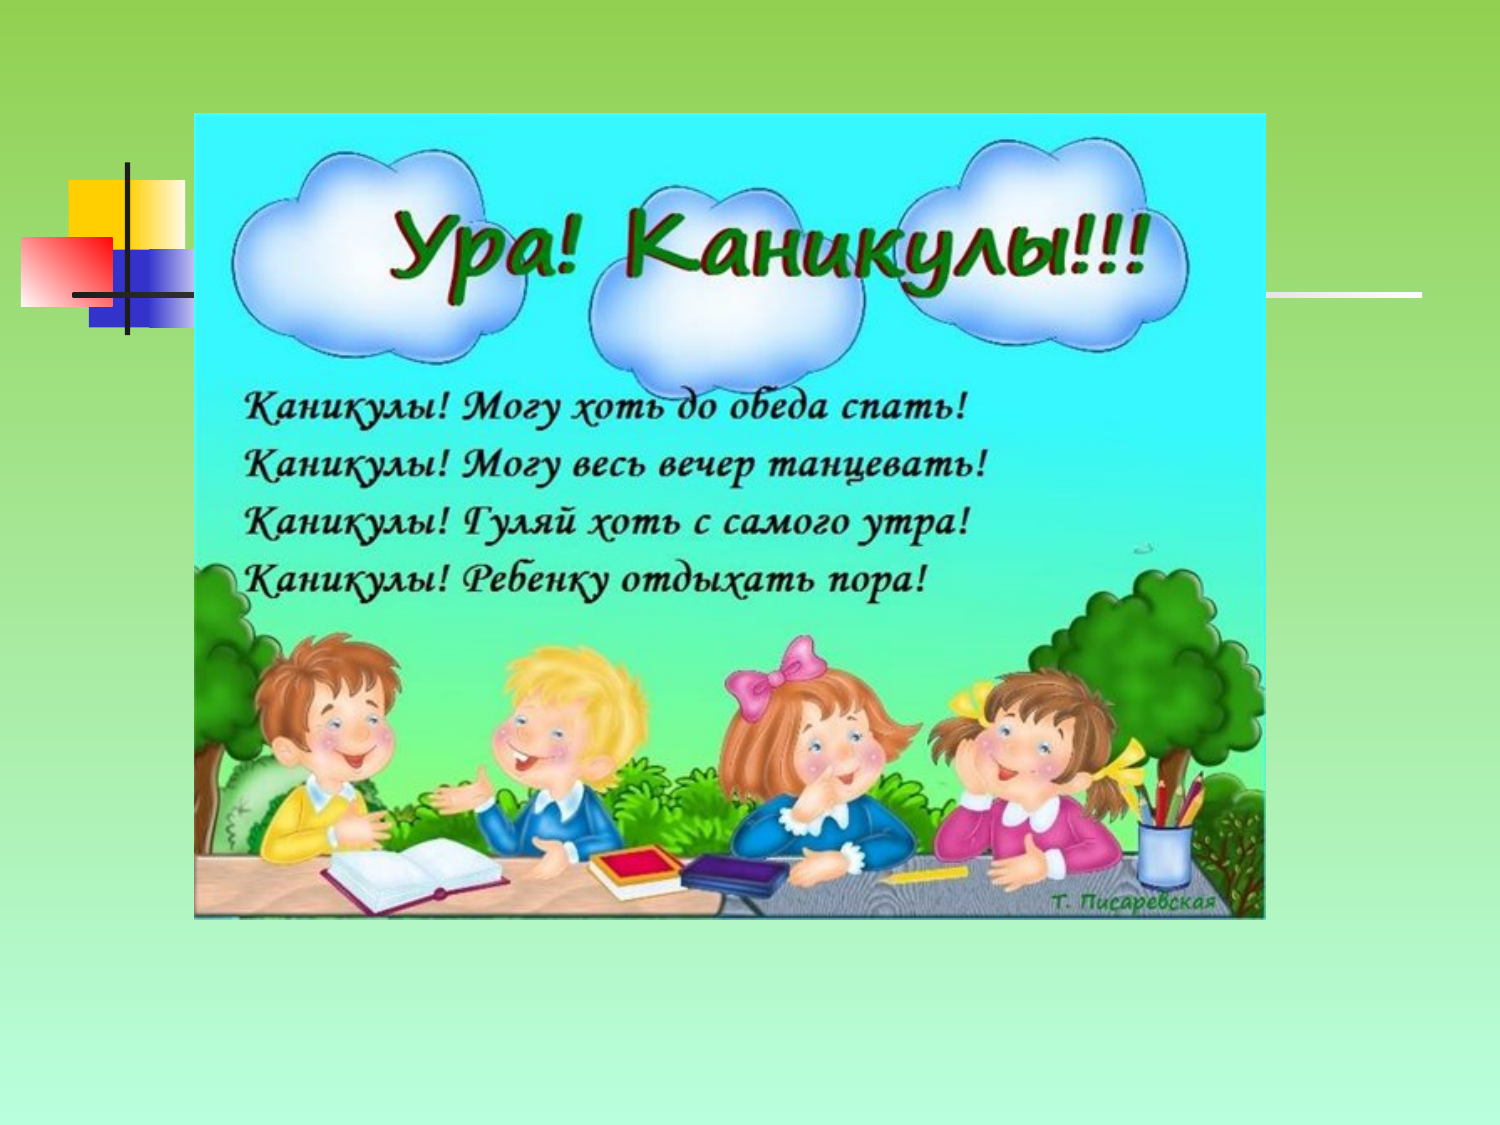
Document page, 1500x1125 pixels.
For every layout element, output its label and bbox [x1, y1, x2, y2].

list [194, 113, 1266, 921]
